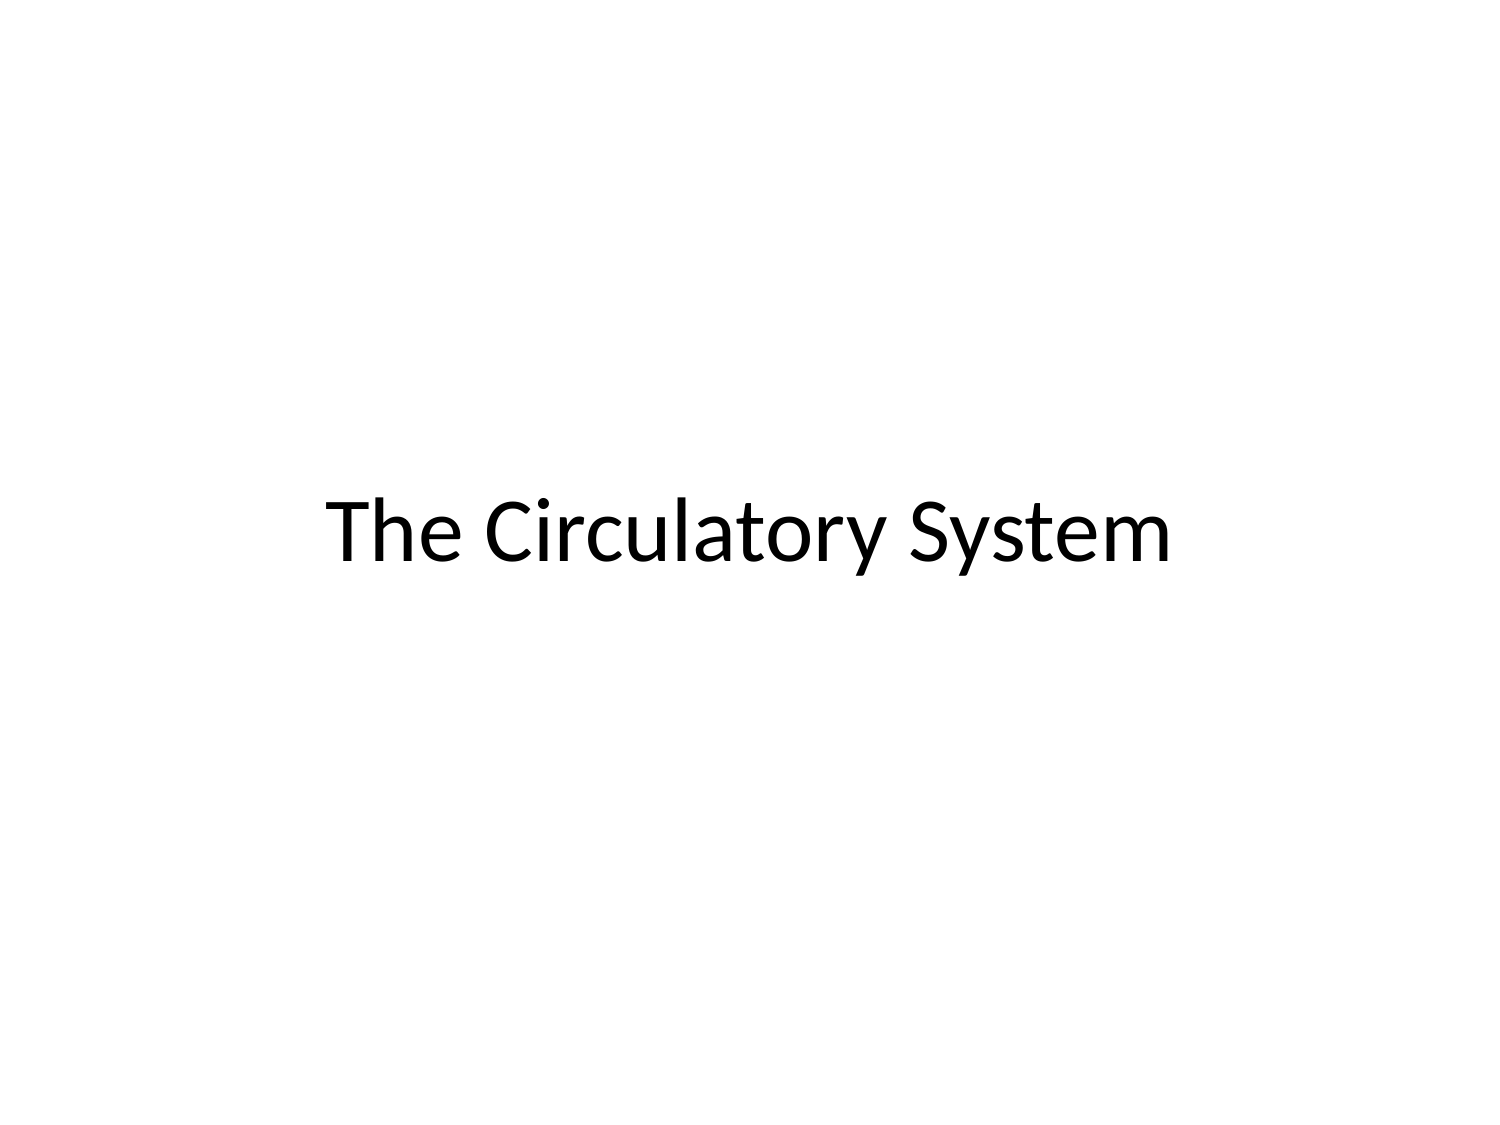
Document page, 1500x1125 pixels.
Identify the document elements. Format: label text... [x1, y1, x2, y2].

title The Circulatory System [112, 349, 1388, 591]
